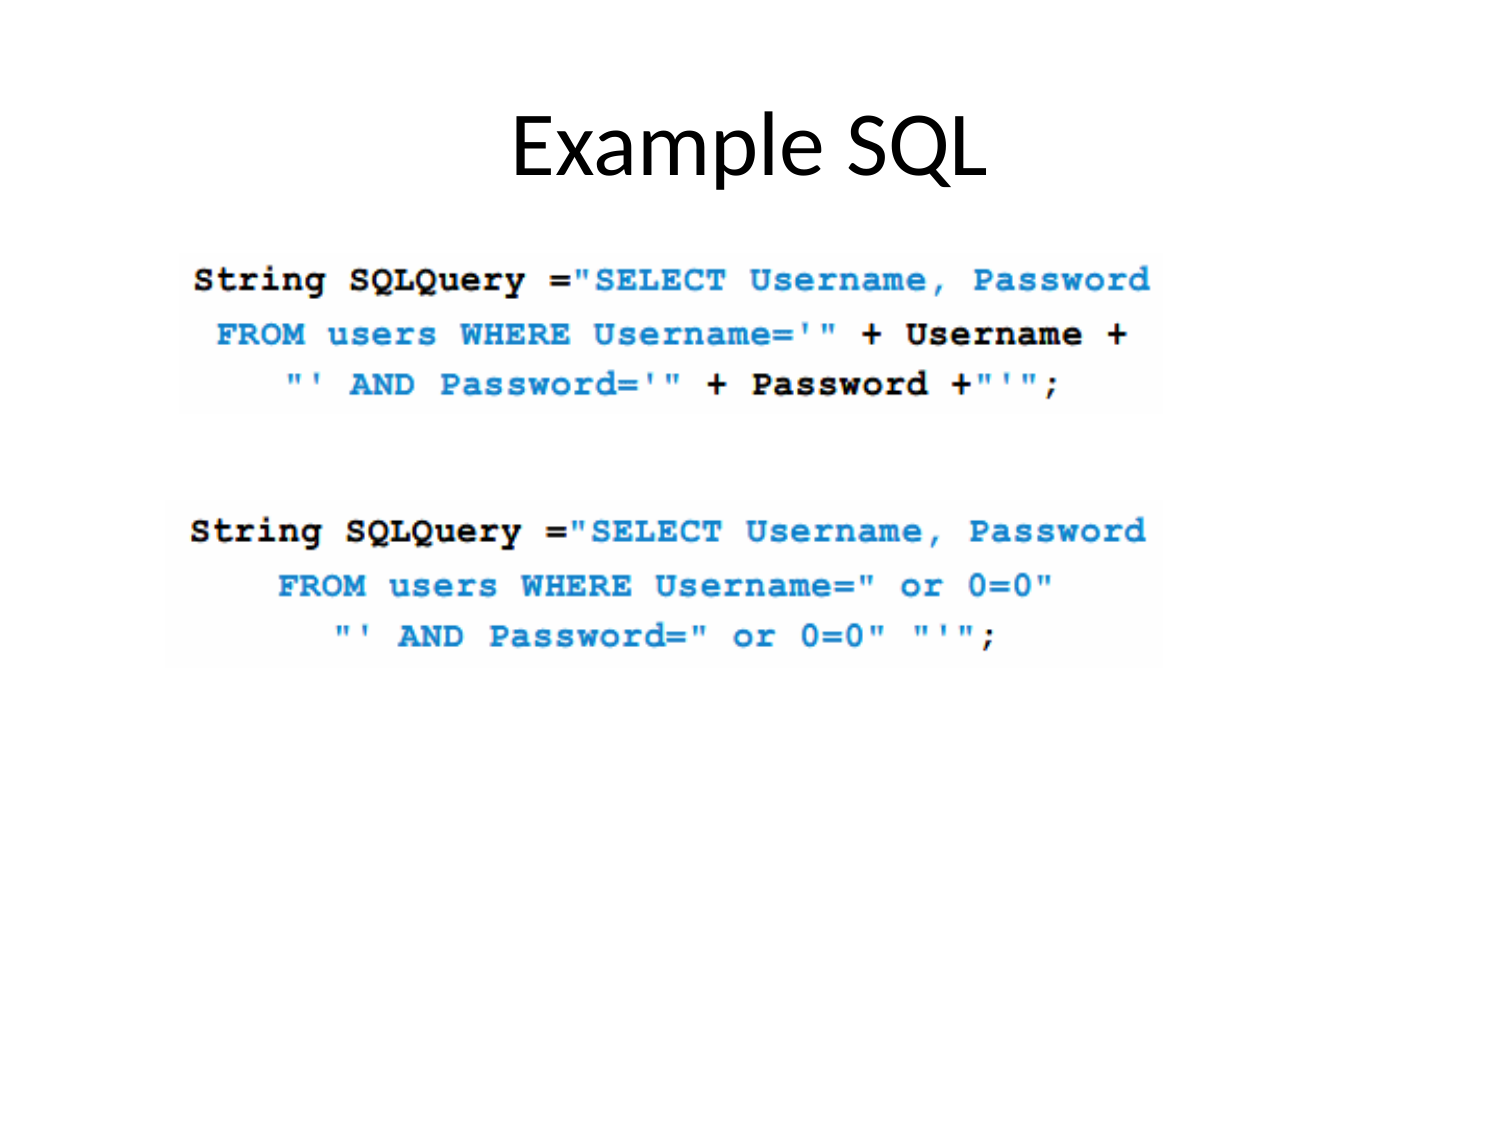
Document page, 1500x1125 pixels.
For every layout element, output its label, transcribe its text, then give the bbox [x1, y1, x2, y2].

picture [179, 252, 1164, 414]
picture [164, 500, 1164, 668]
title Example SQL [75, 45, 1425, 233]
